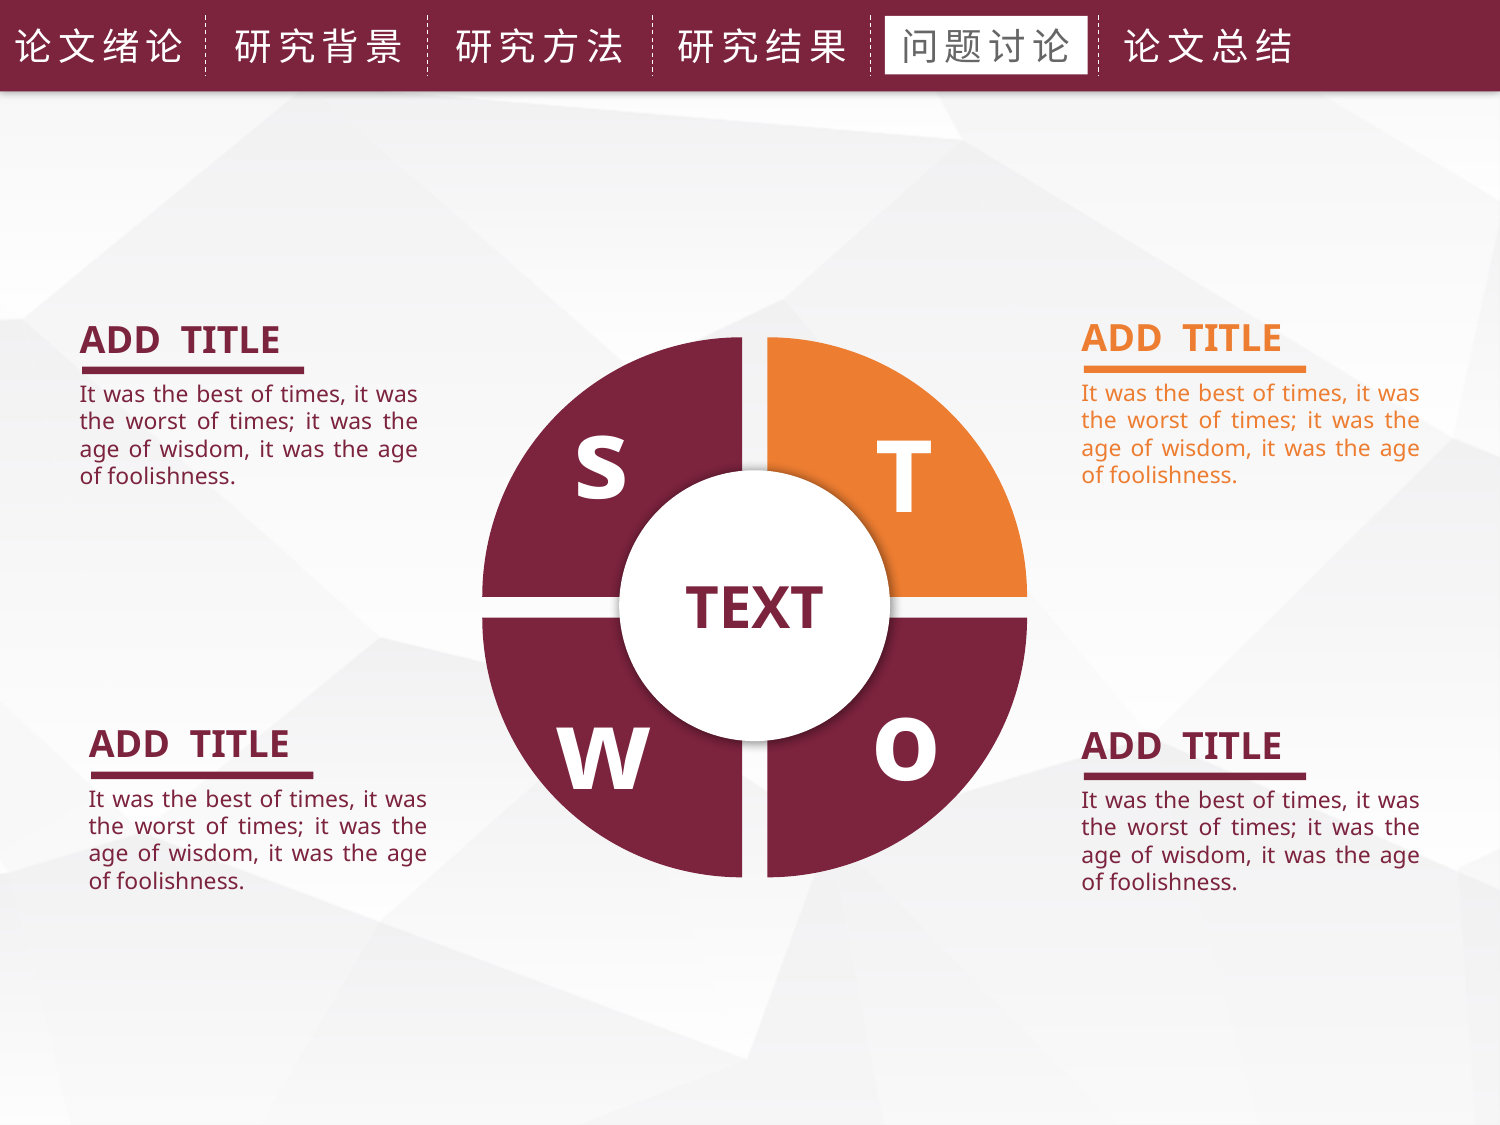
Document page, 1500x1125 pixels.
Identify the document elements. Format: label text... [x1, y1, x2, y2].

text_box 研究结果 [663, 15, 870, 76]
text_box ADD TITLE [1066, 714, 1423, 774]
text_box It was the best of times, it was the worst of times; it was the age of wisdom, it was the age of foolishness. [1066, 778, 1436, 903]
text_box [1083, 365, 1307, 374]
text_box 论文总结 [1109, 15, 1322, 76]
text_box 研究结果 [871, 15, 876, 76]
text_box [1083, 772, 1307, 781]
text_box [90, 771, 314, 780]
text_box It was the best of times, it was the worst of times; it was the age of wisdom, it was the age of foolishness. [1066, 370, 1436, 496]
text_box 研究背景 [214, 15, 423, 76]
text_box ADD TITLE [64, 308, 422, 368]
text_box [81, 366, 305, 375]
text_box ADD TITLE [1066, 306, 1423, 367]
text_box It was the best of times, it was the worst of times; it was the age of wisdom, it was the age of foolishness. [73, 776, 443, 902]
text_box 问题讨论 [886, 15, 1098, 76]
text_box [482, 337, 1028, 878]
text_box It was the best of times, it was the worst of times; it was the age of wisdom, it was the age of foolishness. [64, 372, 434, 497]
text_box 论文绪论 [0, 15, 211, 76]
text_box 研究方法 [440, 15, 652, 76]
text_box ADD TITLE [73, 712, 431, 773]
text_box [0, 0, 1500, 92]
picture [0, 92, 1500, 1125]
